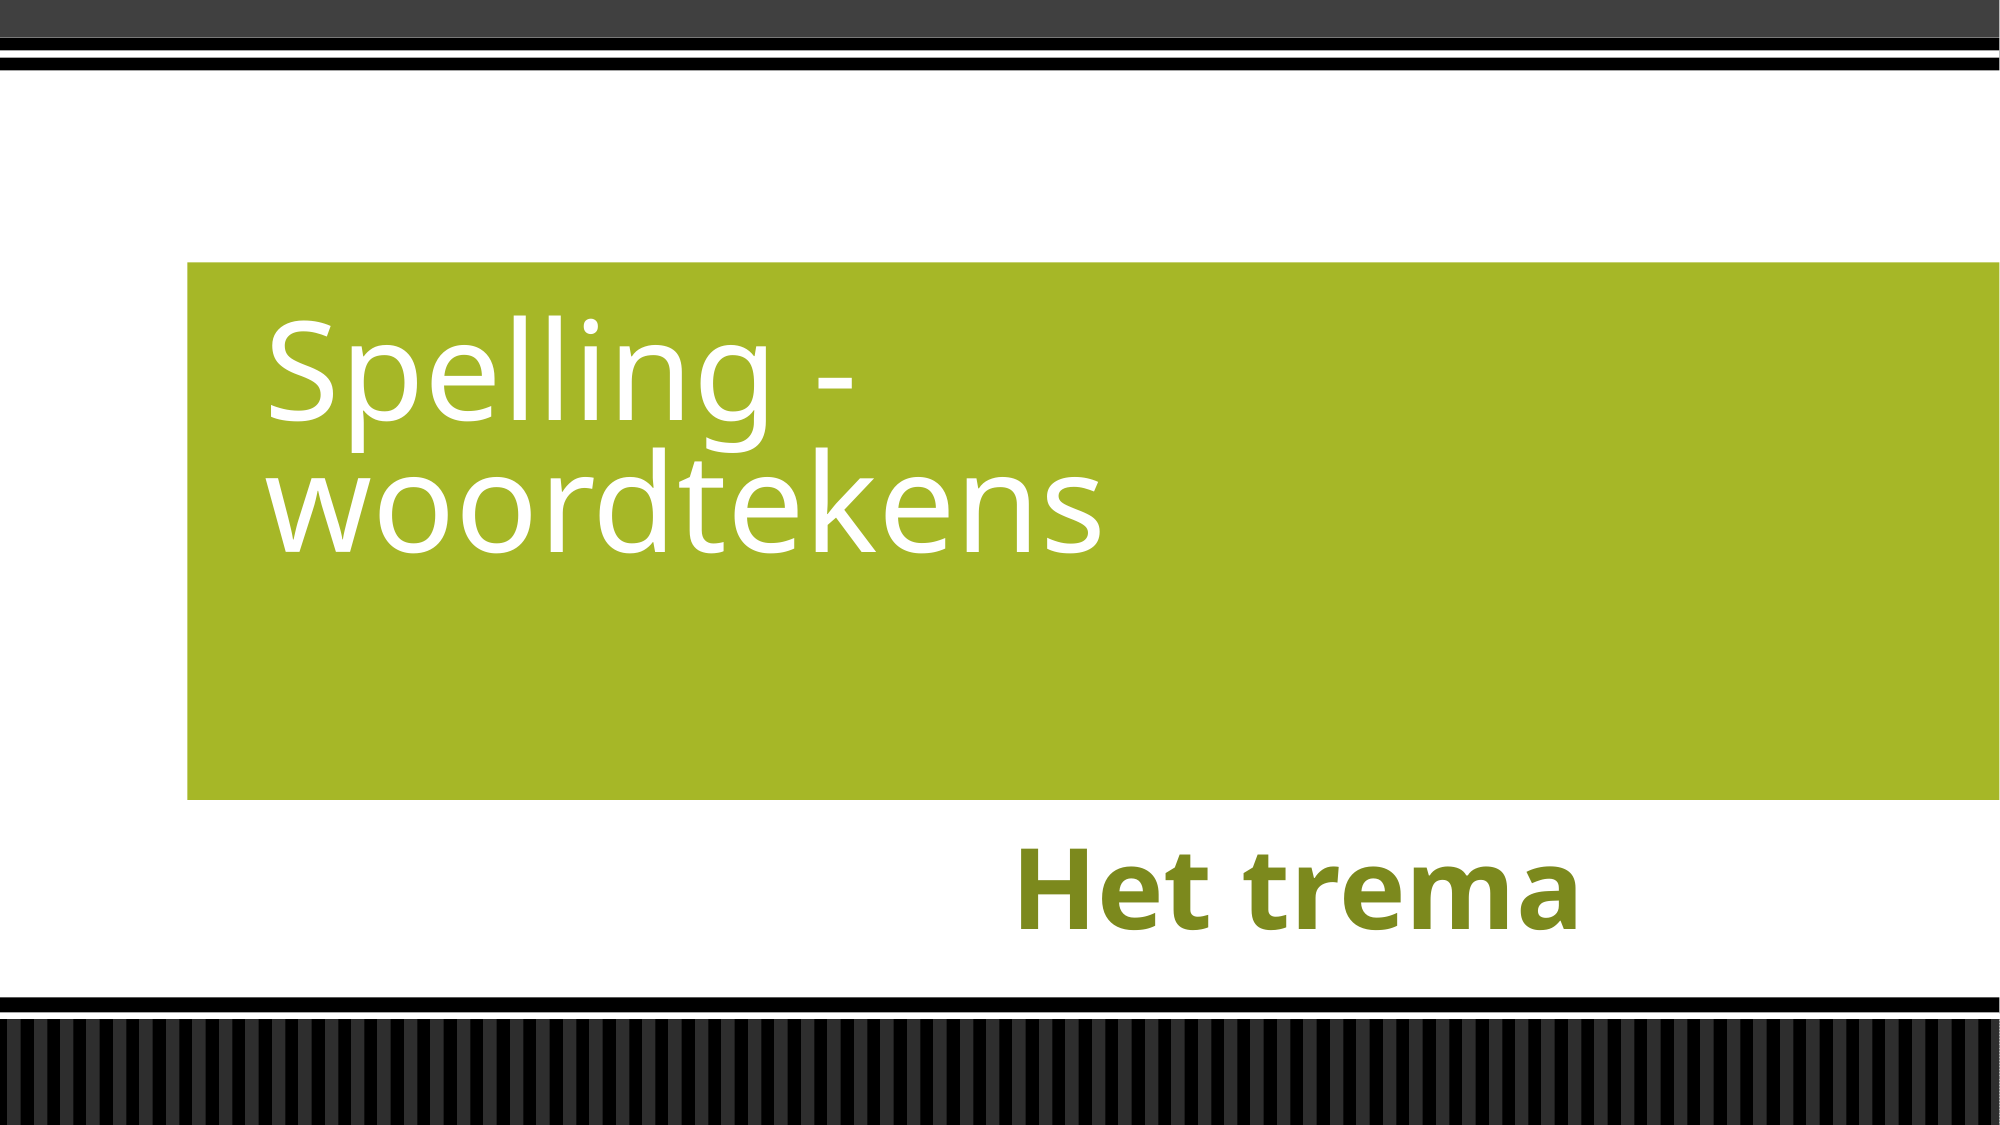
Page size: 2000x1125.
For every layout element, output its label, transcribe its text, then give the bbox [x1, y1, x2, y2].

subtitle Het trema [249, 825, 1600, 963]
title Spelling - woordtekens [249, 312, 1750, 587]
